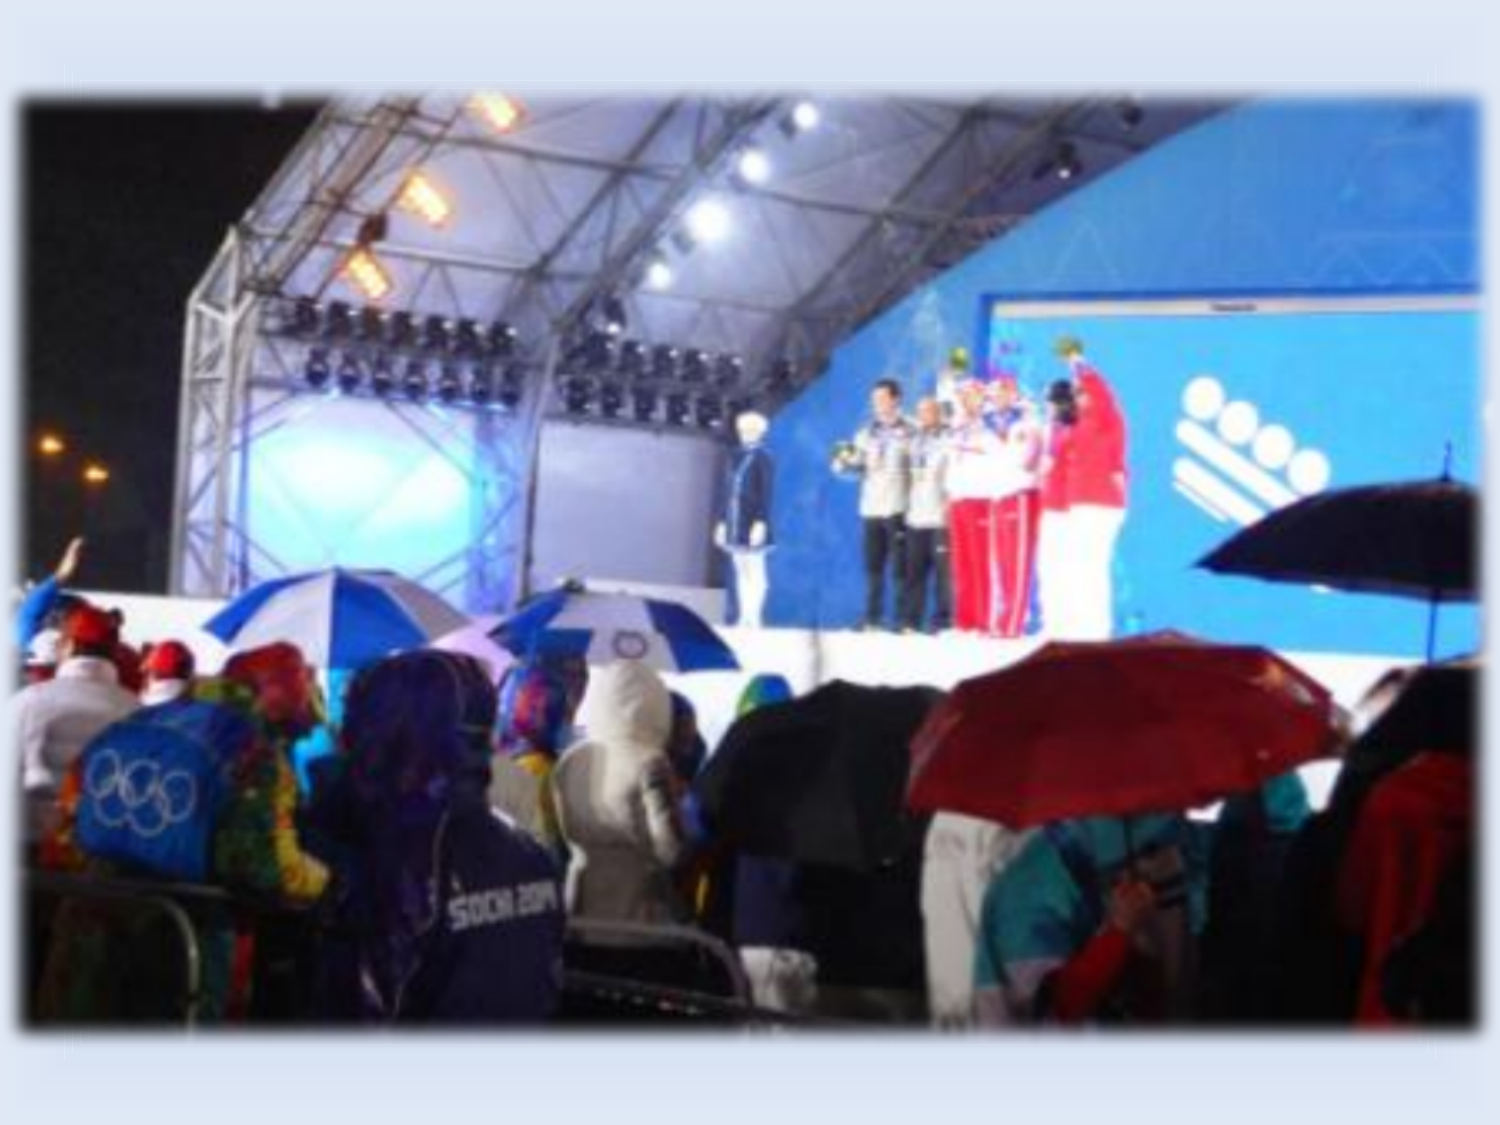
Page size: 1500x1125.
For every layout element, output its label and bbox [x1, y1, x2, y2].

picture [2, 81, 1499, 1051]
